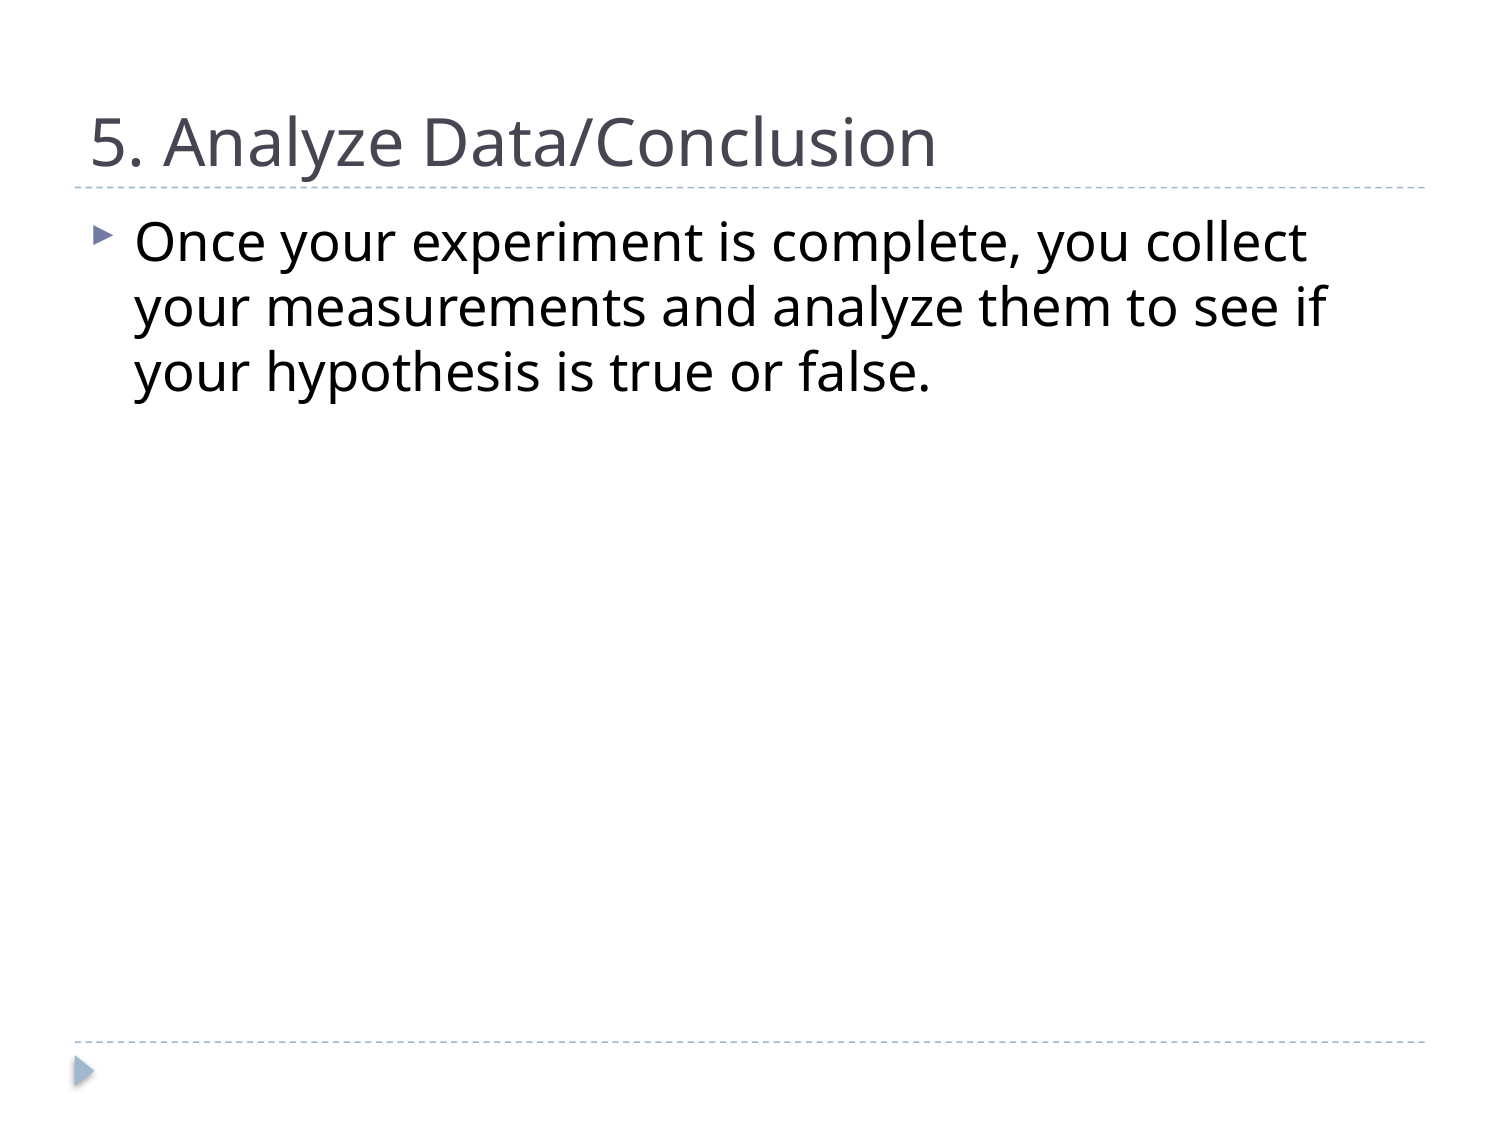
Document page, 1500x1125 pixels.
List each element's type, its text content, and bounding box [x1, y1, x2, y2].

title 5. Analyze Data/Conclusion [75, 24, 1425, 188]
list Once your experiment is complete, you collect your measurements and analyze them to see if your hypothesis is true or false. [75, 200, 1425, 1010]
